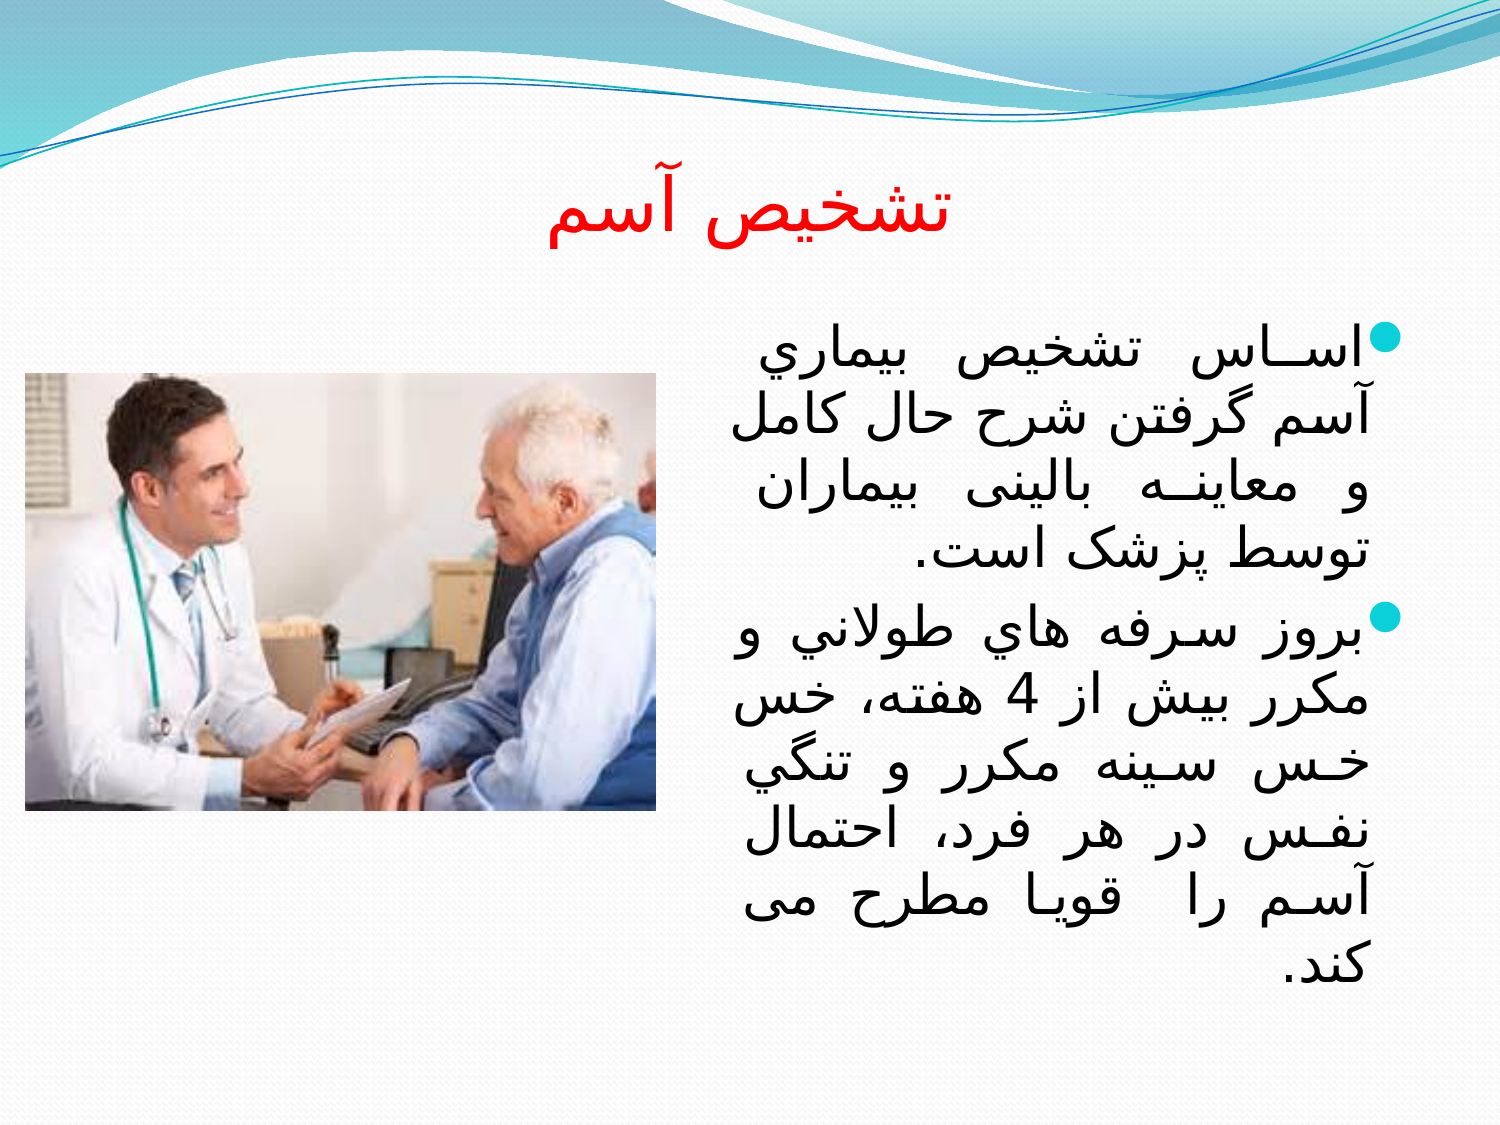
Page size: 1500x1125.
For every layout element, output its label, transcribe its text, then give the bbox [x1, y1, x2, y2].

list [25, 373, 656, 811]
list اساس تشخيص بيماري آسم گرفتن شرح حال كامل و معاینه بالینی بيماران توسط پزشک است. بروز سرفه هاي طولاني و مكرر بيش از 4 هفته، خس خس سينه مكرر و تنگي نفس در هر فرد، احتمال آسم را قویا مطرح می كند. [714, 302, 1425, 1031]
title تشخيص آسم [75, 115, 1425, 279]
